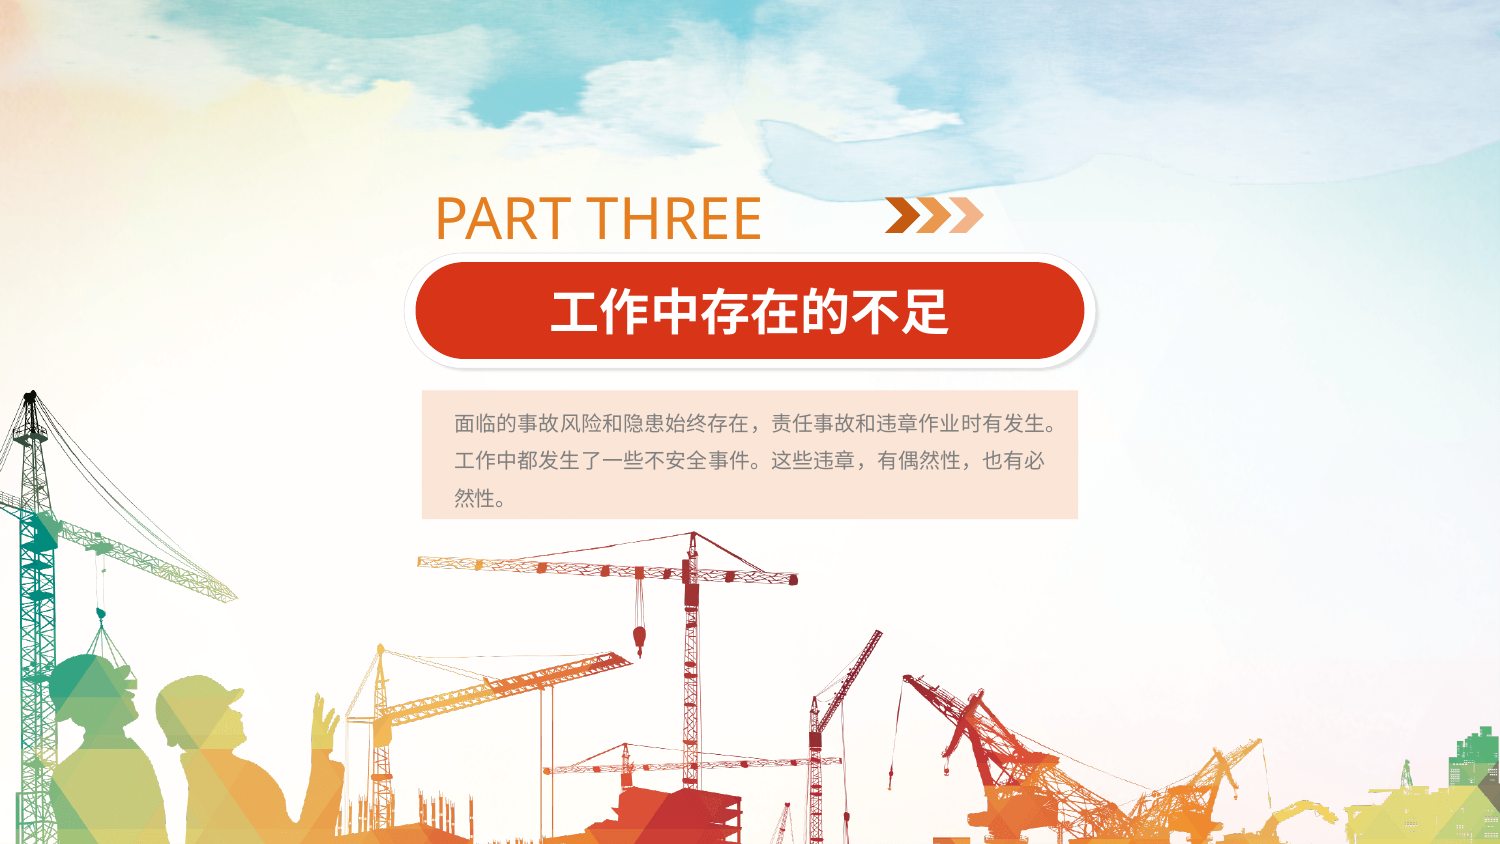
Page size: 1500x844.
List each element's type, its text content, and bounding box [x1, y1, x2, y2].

text_box [949, 196, 986, 234]
picture [0, 0, 1500, 844]
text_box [421, 390, 1079, 520]
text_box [404, 252, 1096, 369]
text_box PART THREE [418, 173, 949, 252]
